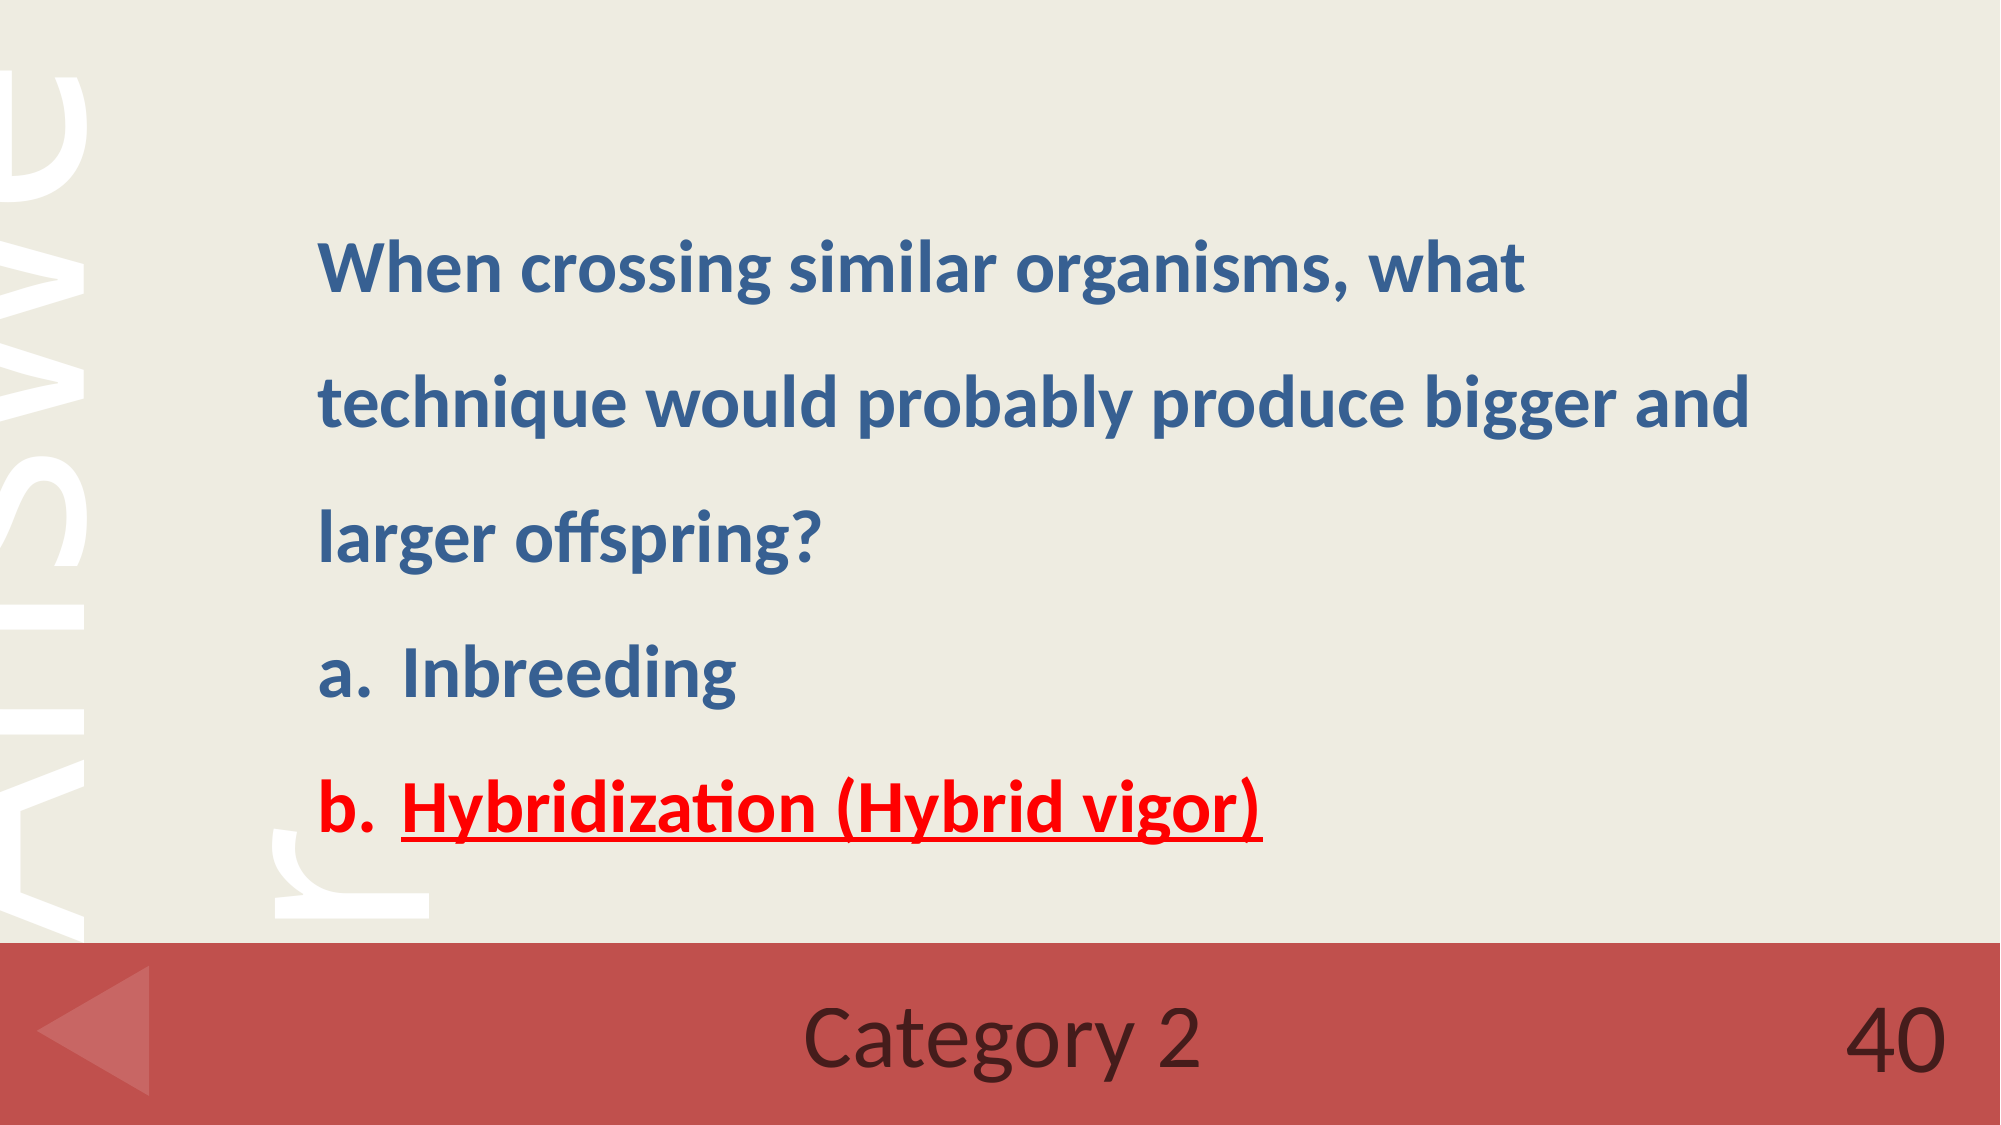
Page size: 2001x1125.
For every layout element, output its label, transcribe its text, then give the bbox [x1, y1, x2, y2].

list When crossing similar organisms, what technique would probably produce bigger and larger offspring? Inbreeding Hybridization (Hybrid vigor) [302, 146, 1862, 874]
title Category 2 [103, 937, 1904, 1125]
list 40 [1904, 967, 1963, 1097]
